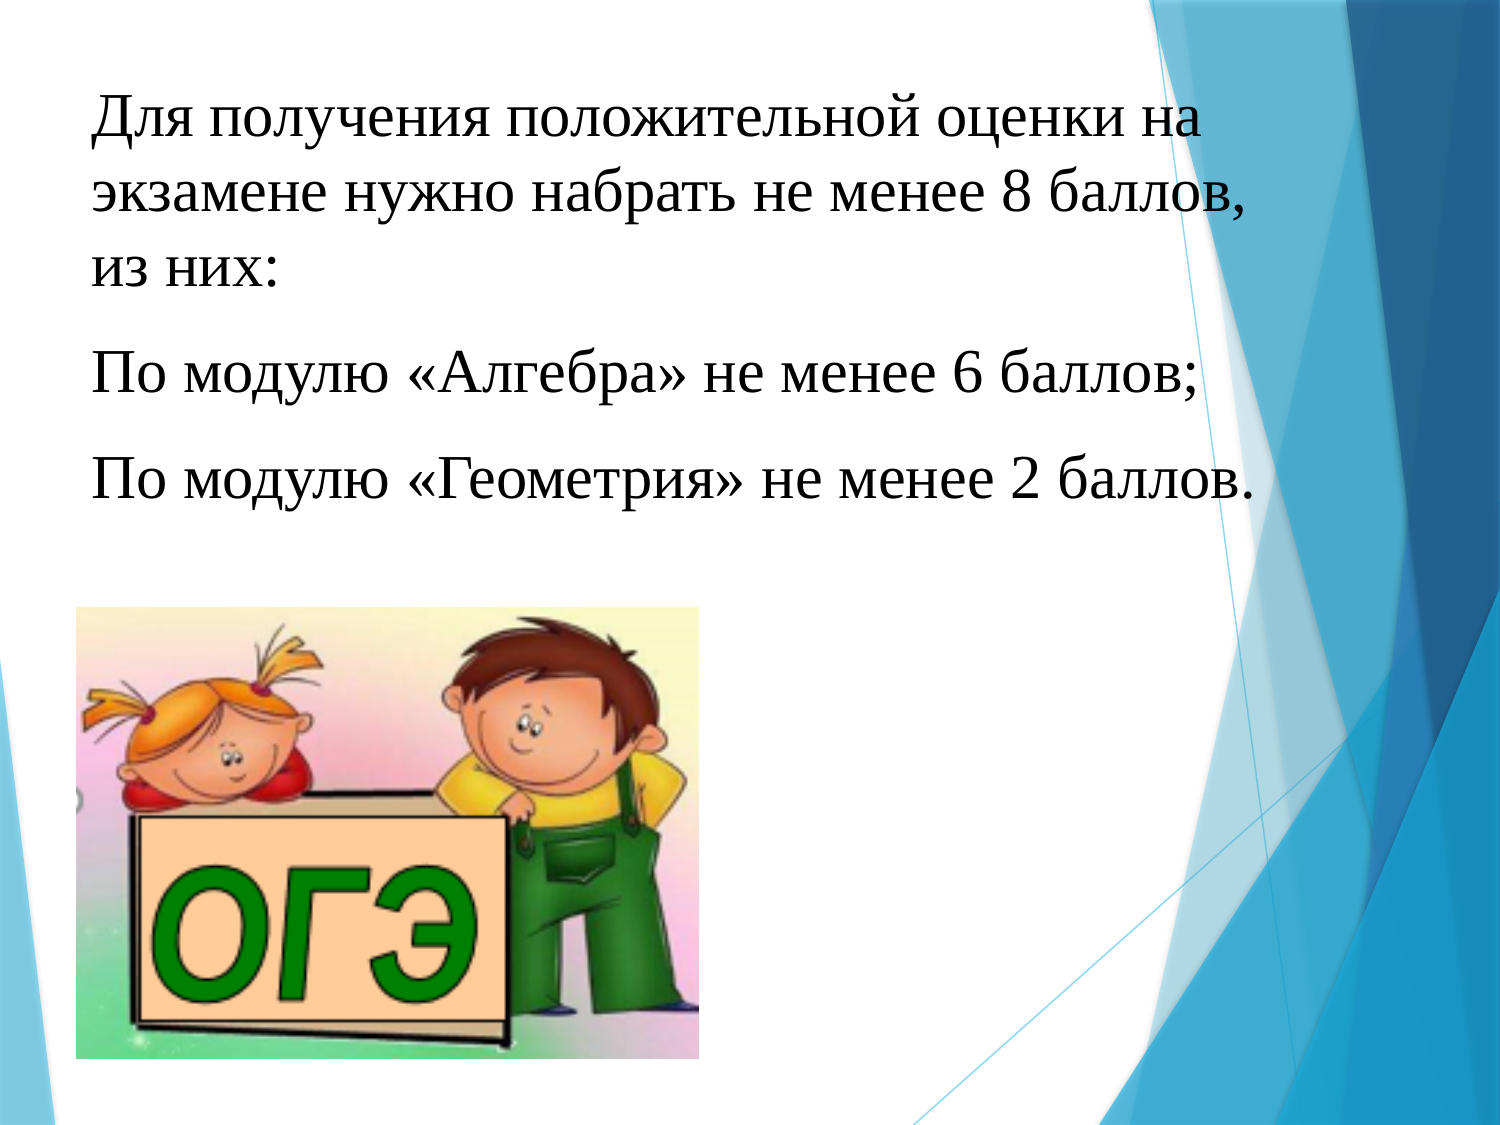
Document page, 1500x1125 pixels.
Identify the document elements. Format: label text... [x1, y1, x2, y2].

text_box Для получения положительной оценки на экзамене нужно набрать не менее 8 баллов, из них: По модулю «Алгебра» не менее 6 баллов; По модулю «Геометрия» не менее 2 баллов. [76, 66, 1447, 519]
picture [76, 607, 699, 1060]
